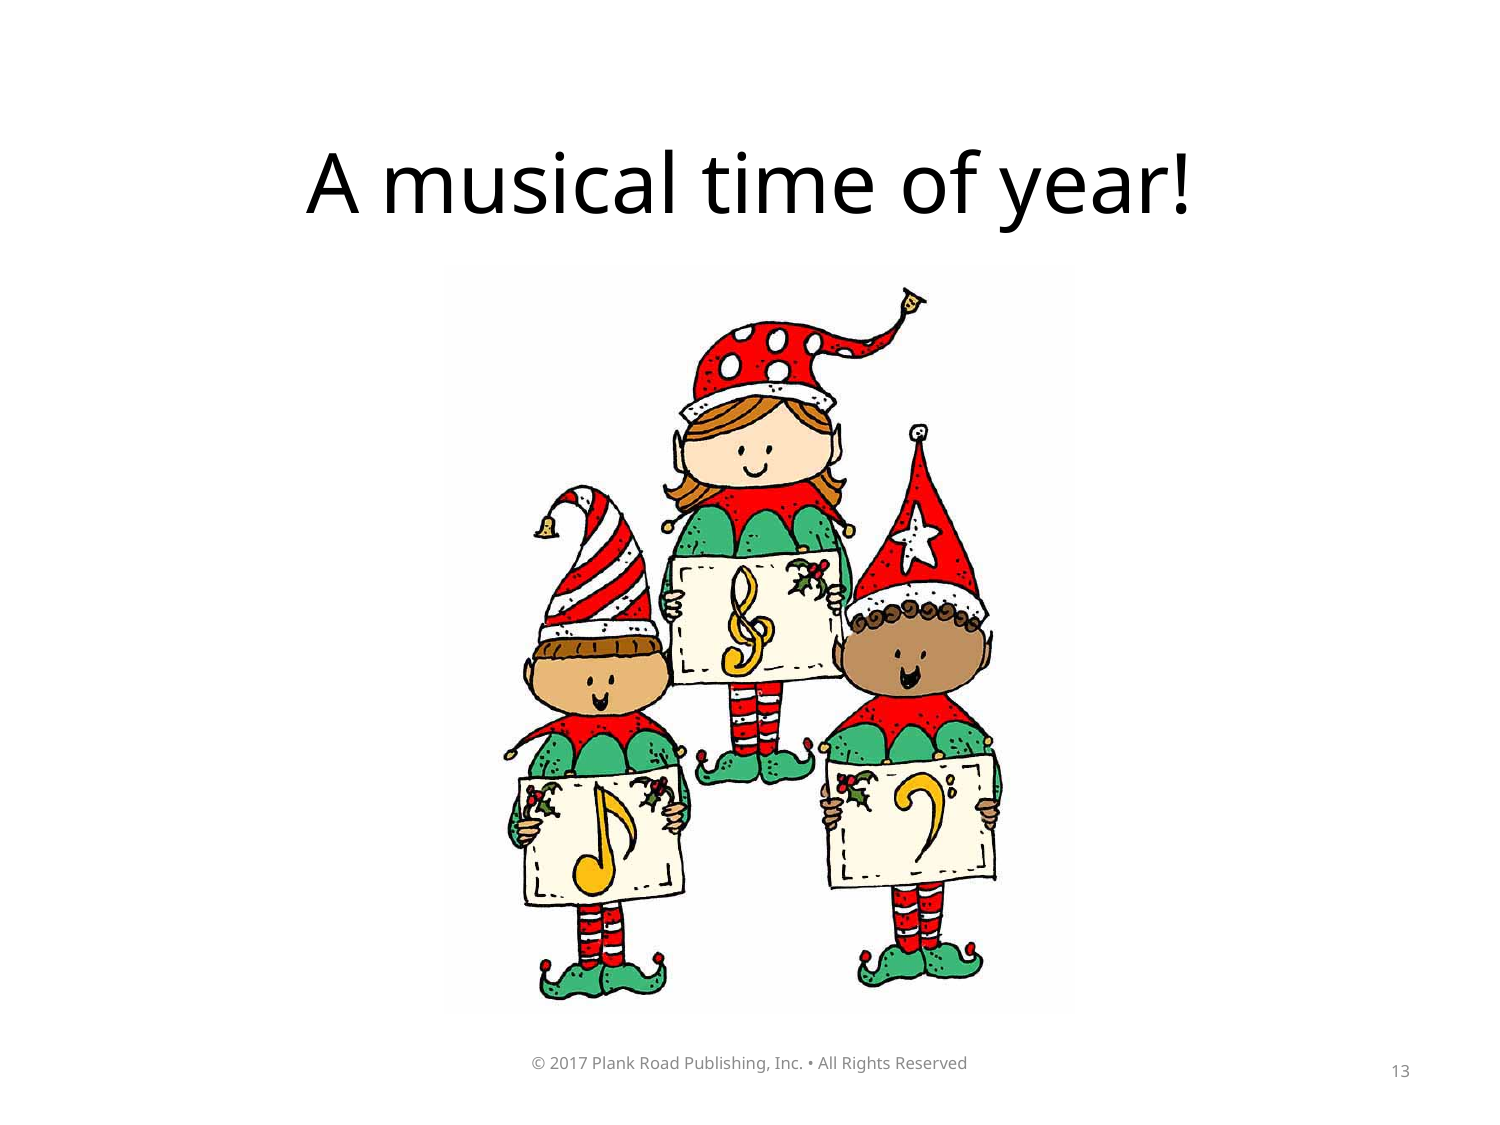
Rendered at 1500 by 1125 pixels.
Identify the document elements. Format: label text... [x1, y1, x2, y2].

list A musical time of year! [75, 72, 1425, 1014]
picture [444, 264, 1076, 1014]
slide_number 13 [1074, 1042, 1425, 1103]
